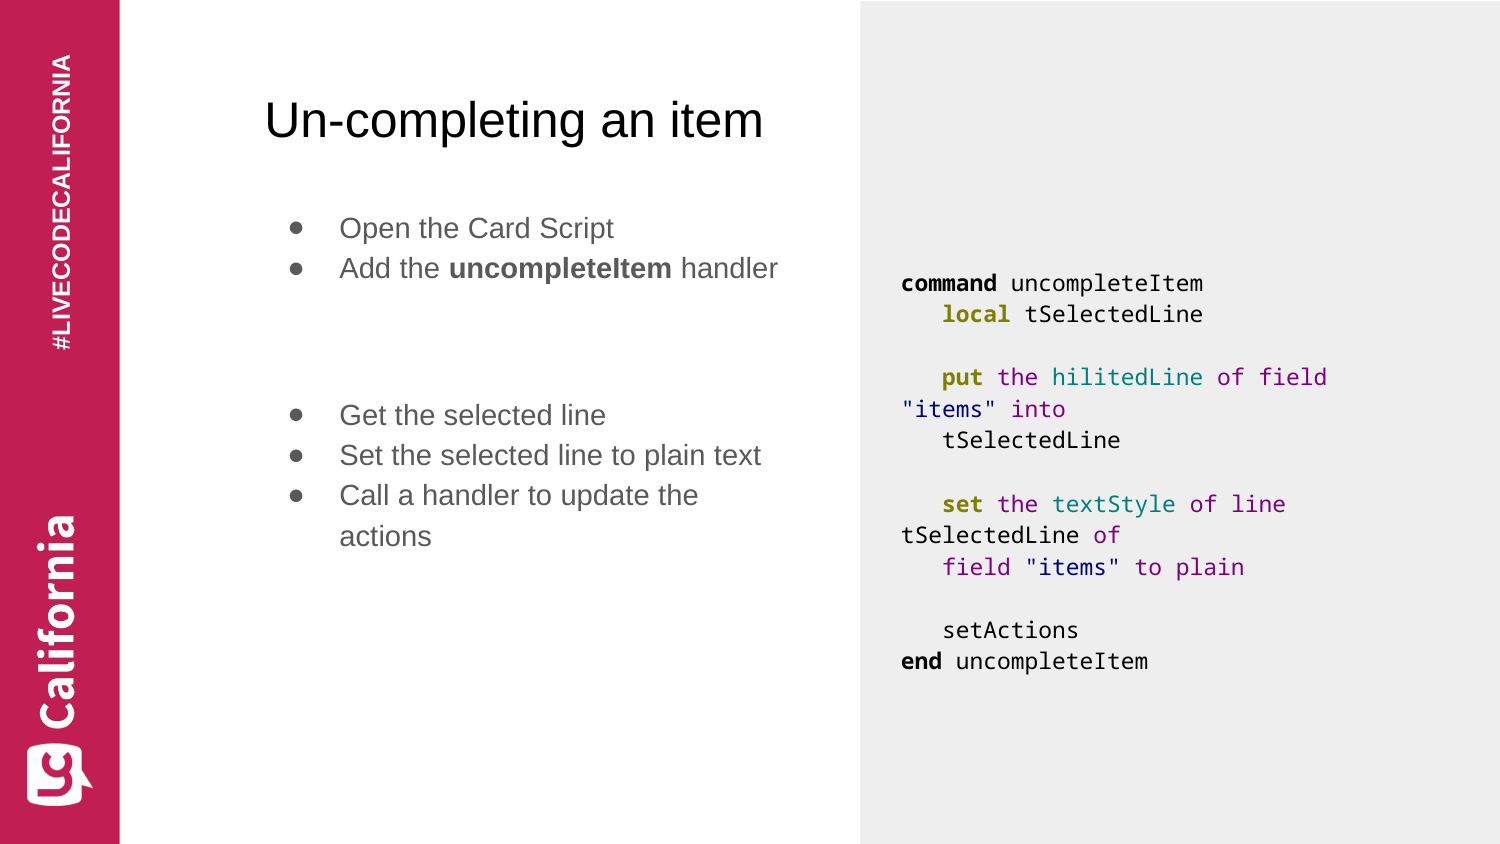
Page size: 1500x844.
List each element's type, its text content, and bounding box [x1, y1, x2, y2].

list command uncompleteItem local tSelectedLine put the hilitedLine of field "items" into tSelectedLine set the textStyle of line tSelectedLine of field "items" to plain setActions end uncompleteItem [885, 189, 1449, 750]
picture [0, 0, 120, 844]
title Un-completing an item [249, 72, 1417, 167]
text_box [860, 1, 1500, 844]
list Open the Card Script Add the uncompleteItem handler Get the selected line Set the selected line to plain text Call a handler to update the actions [249, 189, 813, 750]
